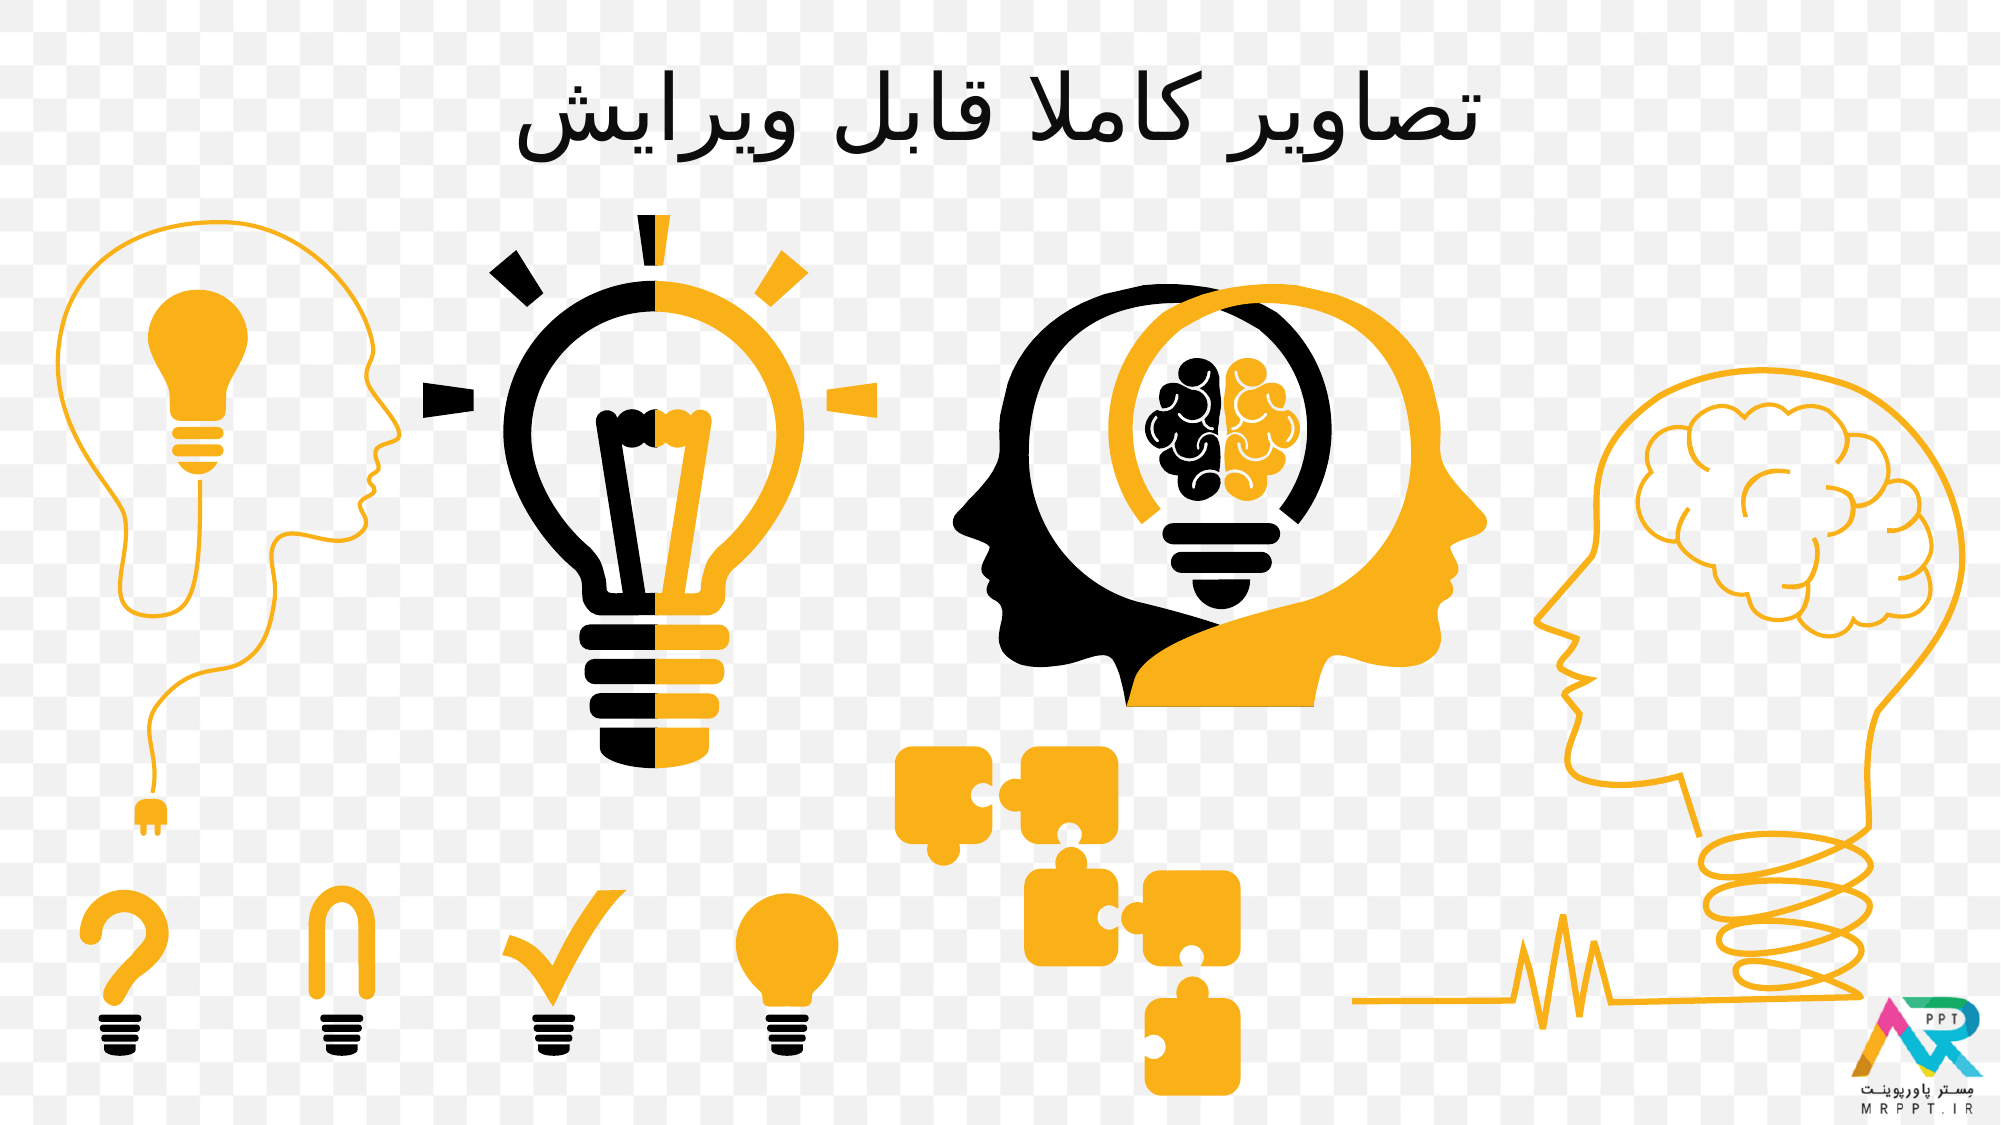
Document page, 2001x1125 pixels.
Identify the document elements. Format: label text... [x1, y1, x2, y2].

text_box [952, 283, 1488, 707]
picture [0, 0, 2001, 1125]
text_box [1351, 370, 1963, 1029]
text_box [423, 215, 878, 769]
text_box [57, 222, 400, 836]
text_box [896, 748, 1239, 1094]
text_box تصاویر کاملا قابل ویرایش [380, 41, 1619, 167]
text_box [79, 885, 839, 1056]
